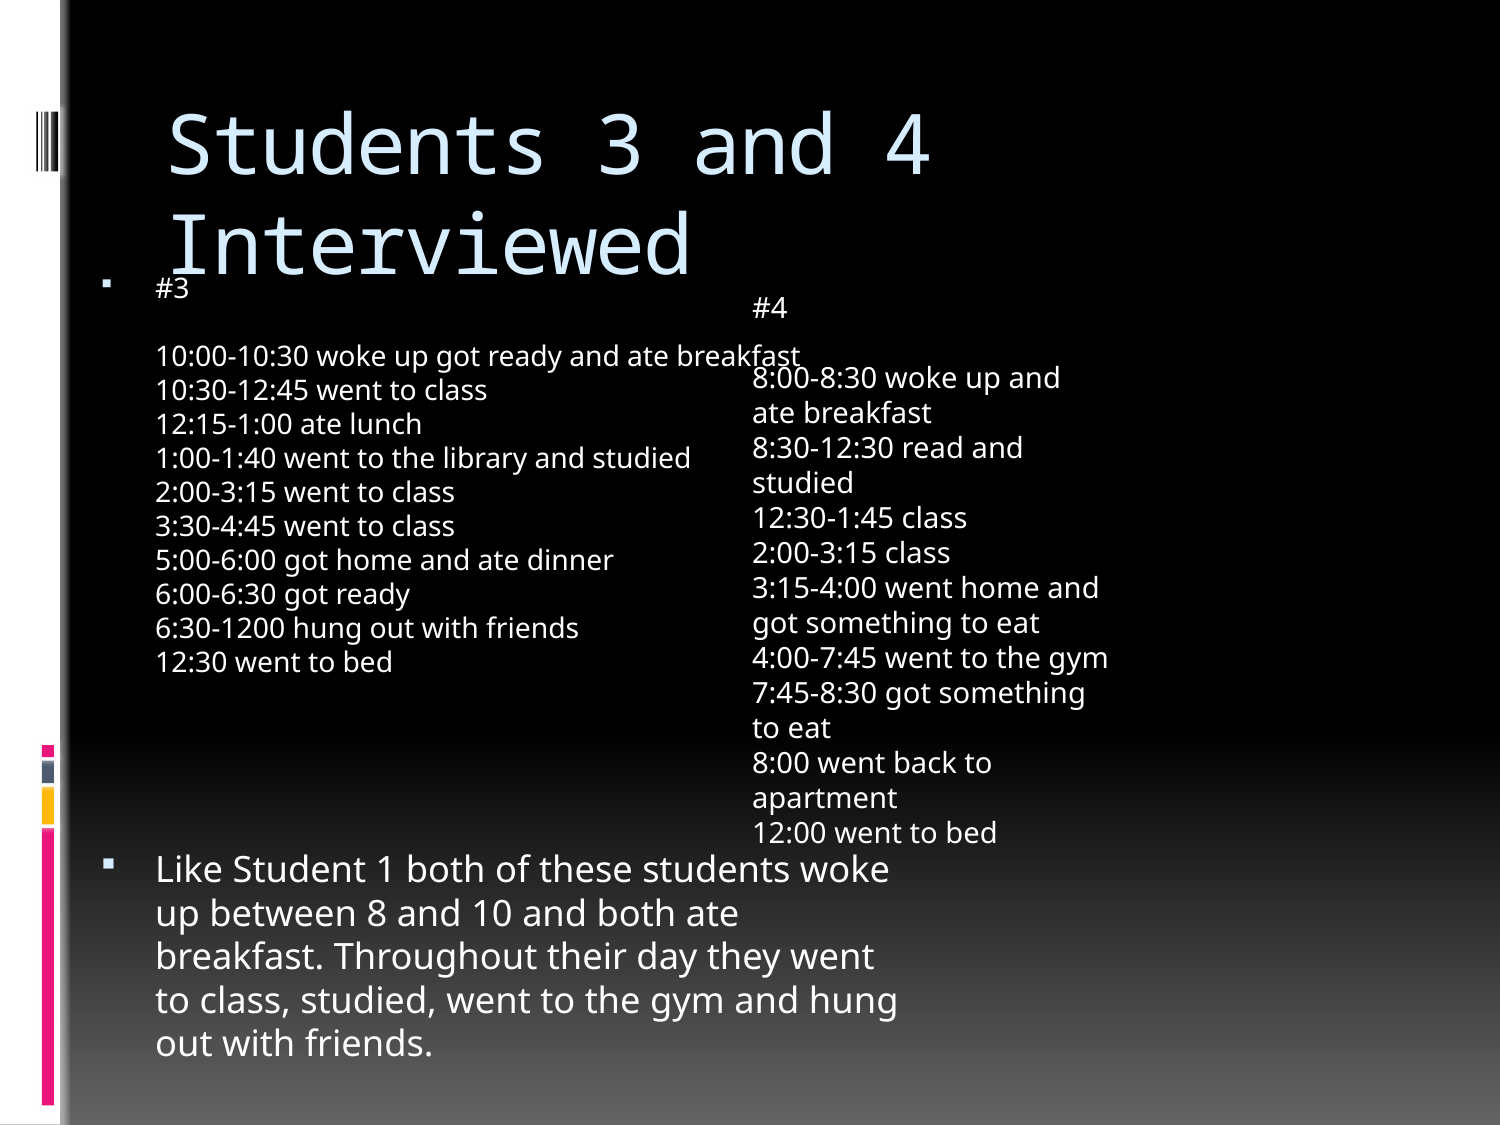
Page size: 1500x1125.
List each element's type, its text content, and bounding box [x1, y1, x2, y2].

list #3 10:00-10:30 woke up got ready and ate breakfast 10:30-12:45 went to class 12:15-1:00 ate lunch 1:00-1:40 went to the library and studied 2:00-3:15 went to class 3:30-4:45 went to class 5:00-6:00 got home and ate dinner 6:00-6:30 got ready 6:30-1200 hung out with friends 12:30 went to bed Like Student 1 both of these students woke up between 8 and 10 and both ate breakfast. Throughout their day they went to class, studied, went to the gym and hung out with friends. [75, 262, 925, 1075]
text_box #4 8:00-8:30 woke up and ate breakfast 8:30-12:30 read and studied 12:30-1:45 class 2:00-3:15 class 3:15-4:00 went home and got something to eat 4:00-7:45 went to the gym 7:45-8:30 got something to eat 8:00 went back to apartment 12:00 went to bed [737, 282, 1125, 857]
title Students 3 and 4 Interviewed [150, 83, 1425, 234]
